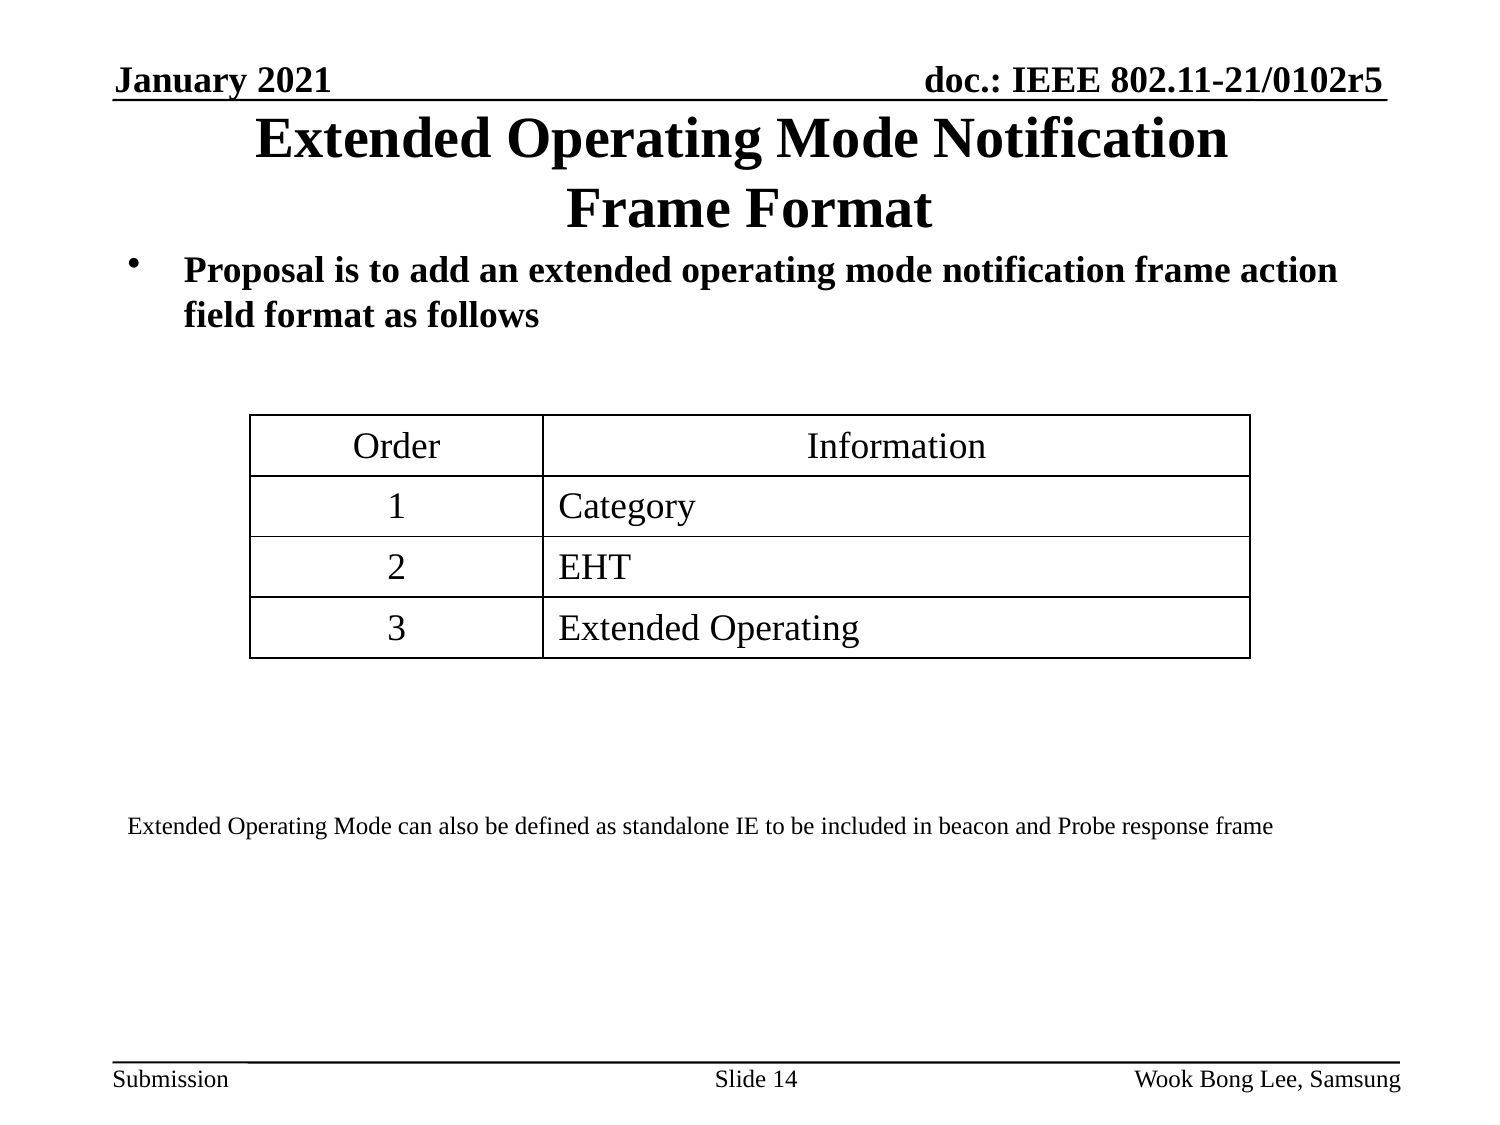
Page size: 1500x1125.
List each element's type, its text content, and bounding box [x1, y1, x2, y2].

list Proposal is to add an extended operating mode notification frame action field format as follows [112, 237, 1388, 1001]
table_cell Extended Operating [544, 598, 1249, 657]
table_cell Category [544, 477, 1249, 536]
text_box Extended Operating Mode can also be defined as standalone IE to be included in beacon and Probe response frame [112, 802, 1354, 848]
footer Wook Bong Lee, Samsung [1130, 1061, 1402, 1093]
table_cell 3 [251, 598, 542, 657]
table_header Order [251, 416, 542, 475]
table_header Information [544, 416, 1249, 475]
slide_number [114, 54, 335, 101]
table_cell 1 [251, 477, 542, 536]
title Extended Operating Mode Notification Frame Format [112, 112, 1388, 226]
table_cell 2 [251, 537, 542, 596]
table_cell EHT [544, 537, 1249, 596]
slide_number Slide 14 [712, 1061, 800, 1093]
